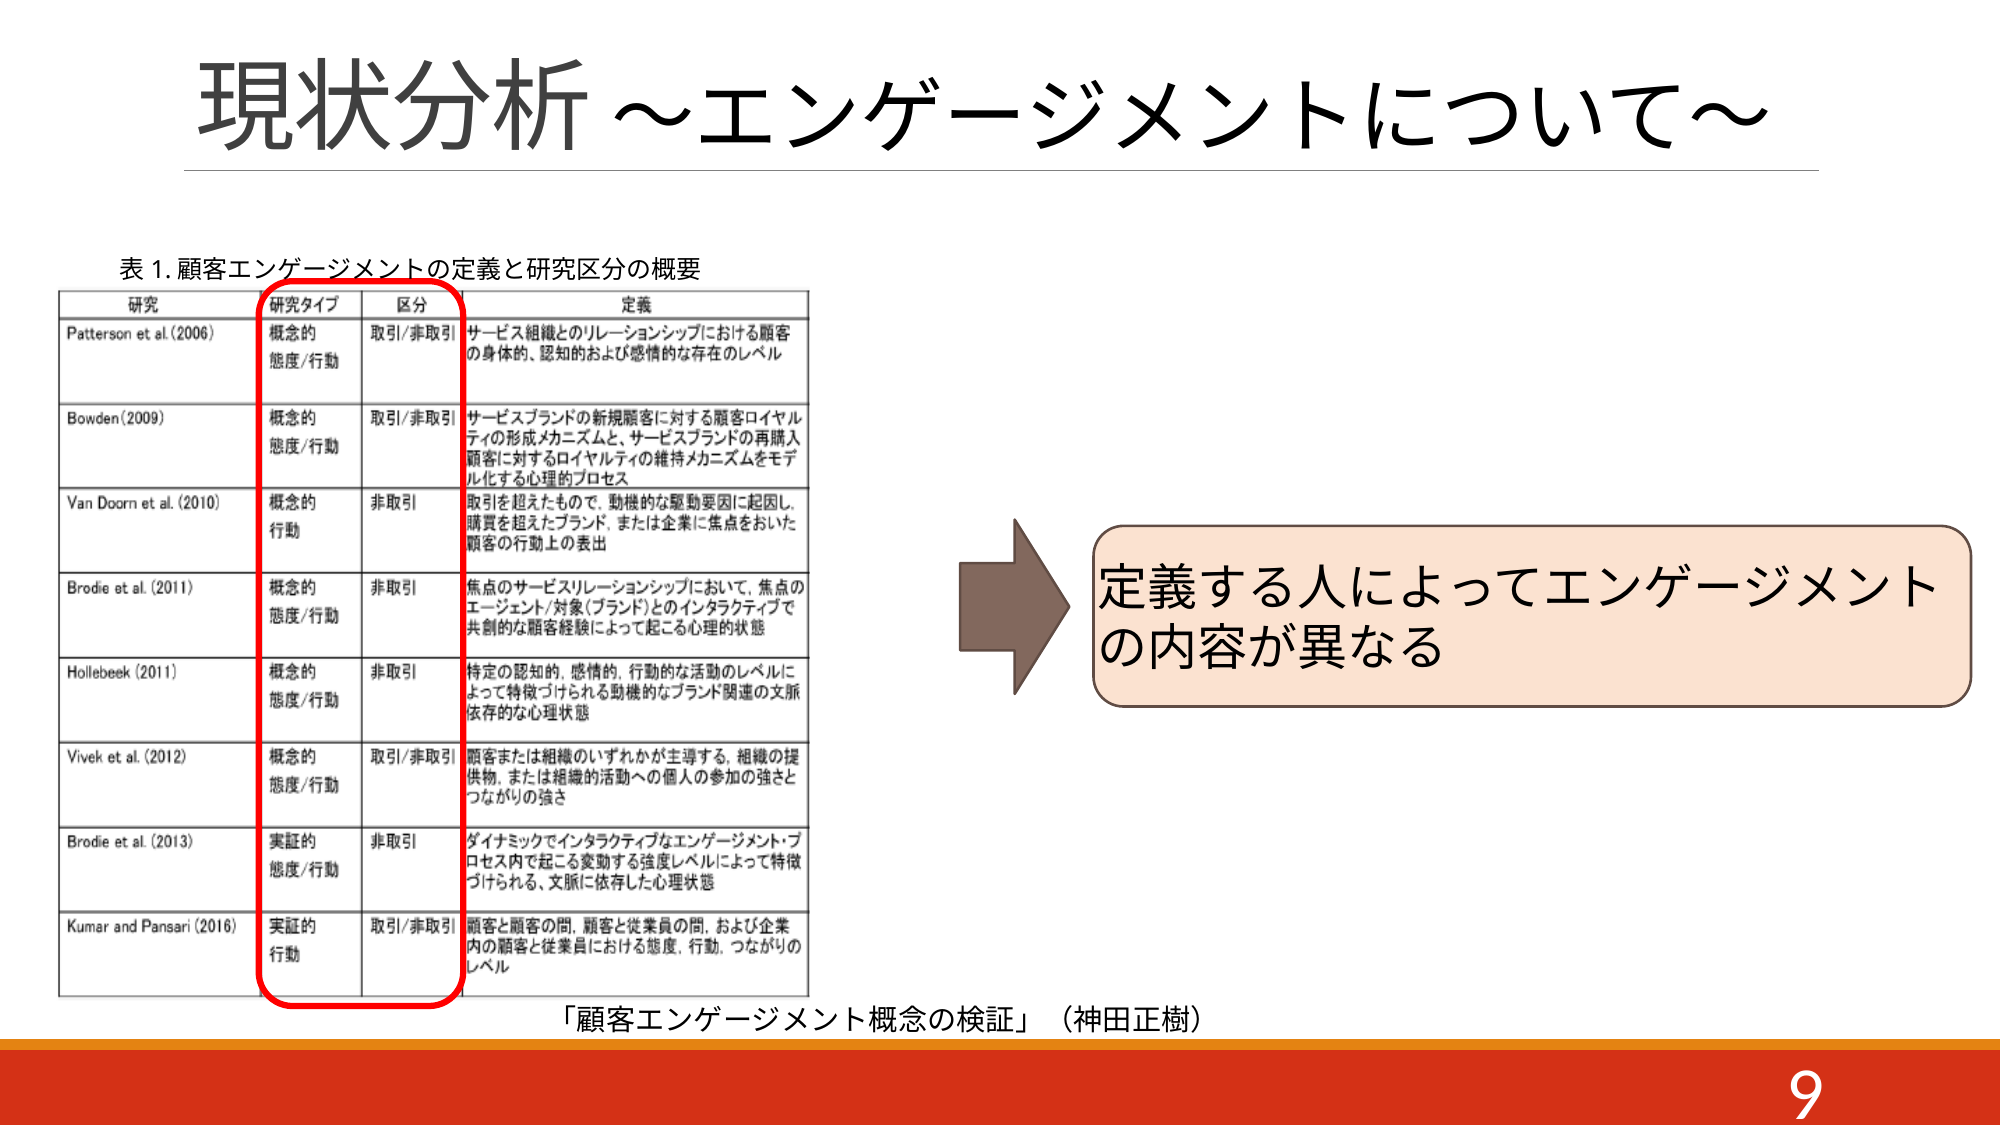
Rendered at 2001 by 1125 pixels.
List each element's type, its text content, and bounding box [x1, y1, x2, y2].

text_box 「顧客エンゲージメント概念の検証」（神田正樹） [532, 993, 1235, 1044]
text_box 表1.顧客エンゲージメントの定義と研究区分の概要 [105, 246, 743, 280]
text_box 定義する人によってエンゲージメントの内容が異なる [1082, 547, 1970, 683]
slide_number 9 [1624, 1059, 1840, 1120]
picture [52, 282, 811, 1019]
text_box [1094, 525, 1970, 547]
text_box ～エンゲージメントについて～ [595, 55, 1788, 171]
text_box [1094, 548, 1972, 707]
text_box [960, 519, 1070, 694]
title 現状分析 [180, 28, 1830, 171]
